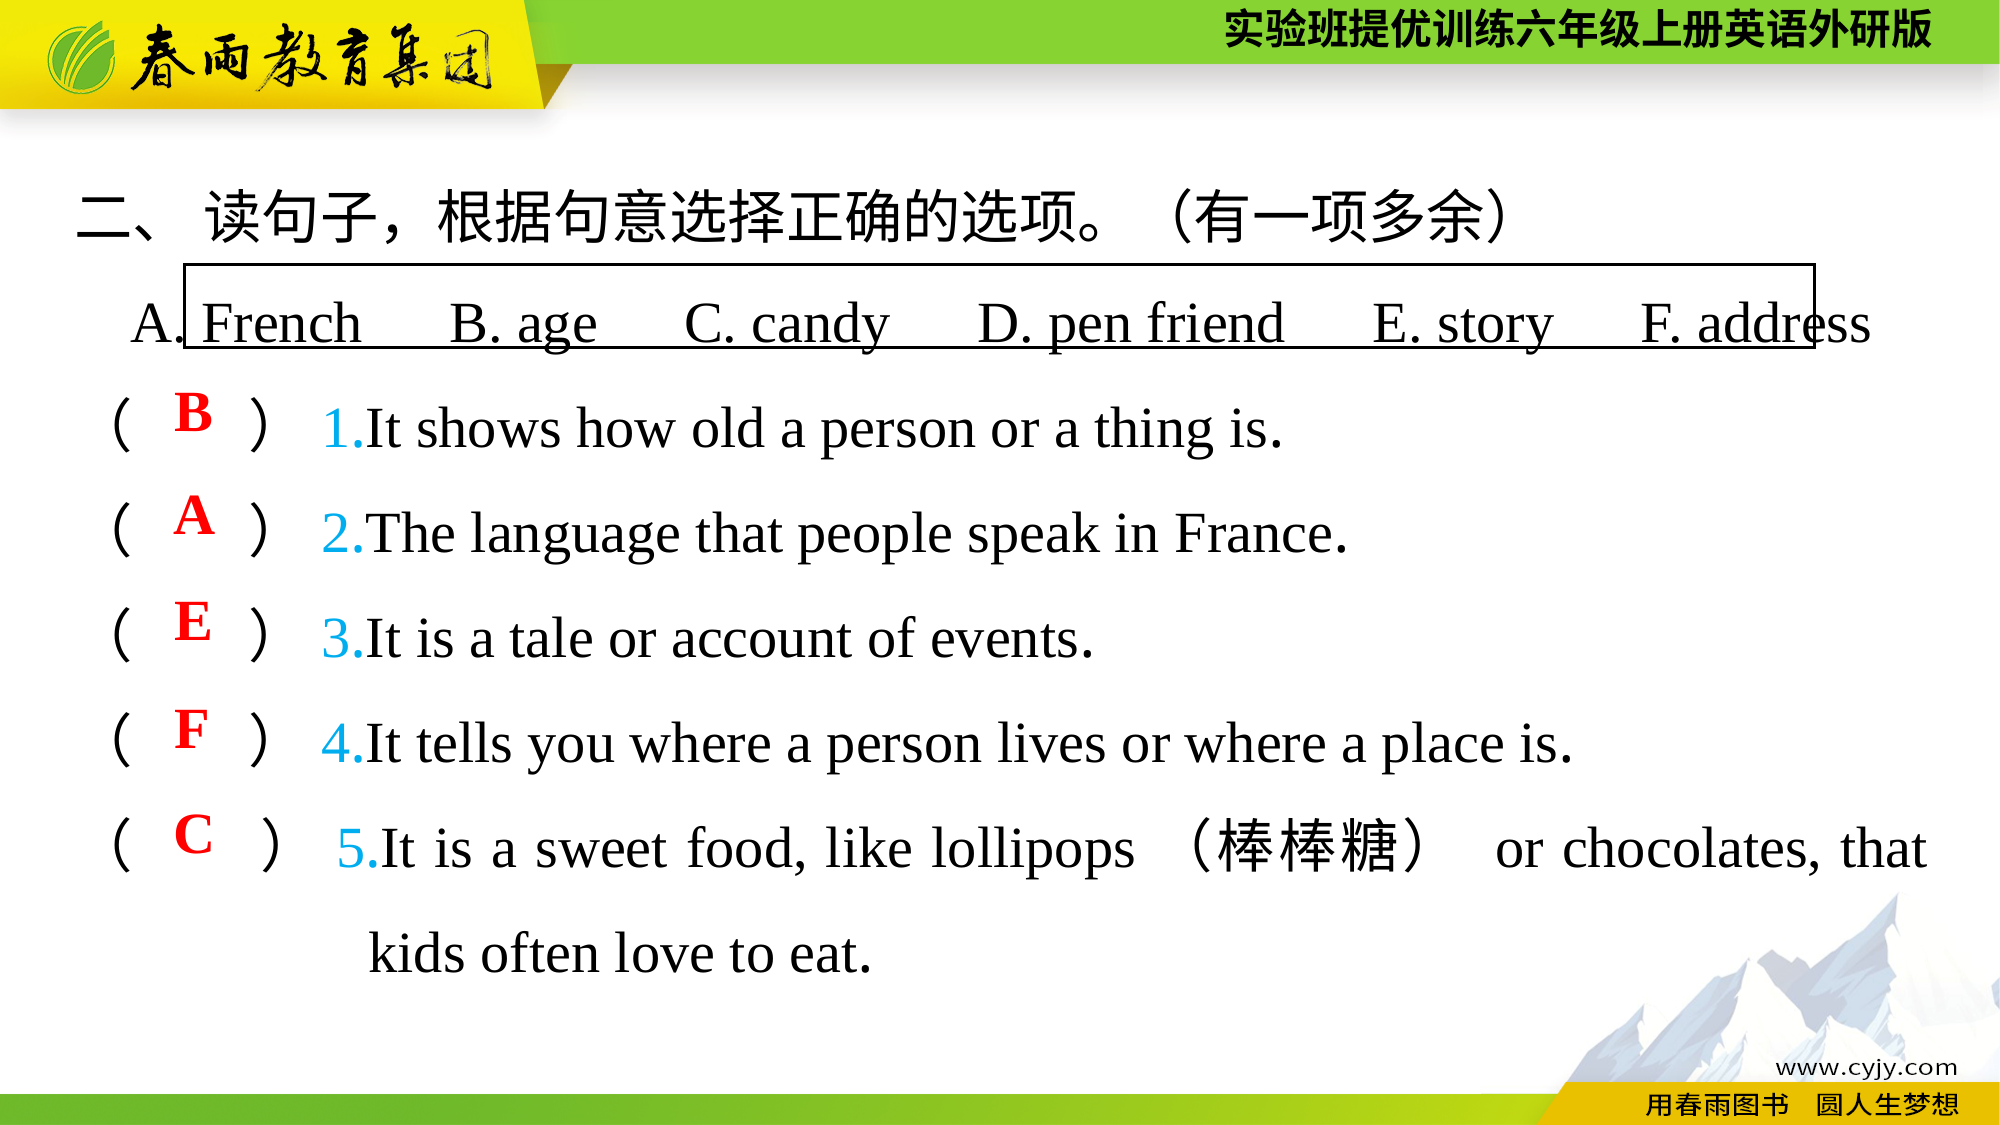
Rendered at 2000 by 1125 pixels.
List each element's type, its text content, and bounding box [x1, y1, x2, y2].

text_box C [158, 787, 231, 873]
text_box A [158, 469, 231, 554]
text_box B [160, 365, 229, 451]
picture [0, 0, 2000, 1125]
text_box E [160, 575, 229, 660]
text_box [184, 264, 1815, 348]
text_box F [160, 682, 226, 768]
list 二、 读句子，根据句意选择正确的选项。（有一项多余） A. French B. age C. candy D. pen friend E. story F. address （ ）1.It shows how old a person or a thing is. （ ）2.The language that people speak in France. （ ）3.It is a tale or account of events. （ ）4.It tells you where a person lives or where a place is. （ ）5.It is a sweet food, like lollipops（棒棒糖） or chocolates, that kids often love to eat. [59, 137, 1944, 1001]
